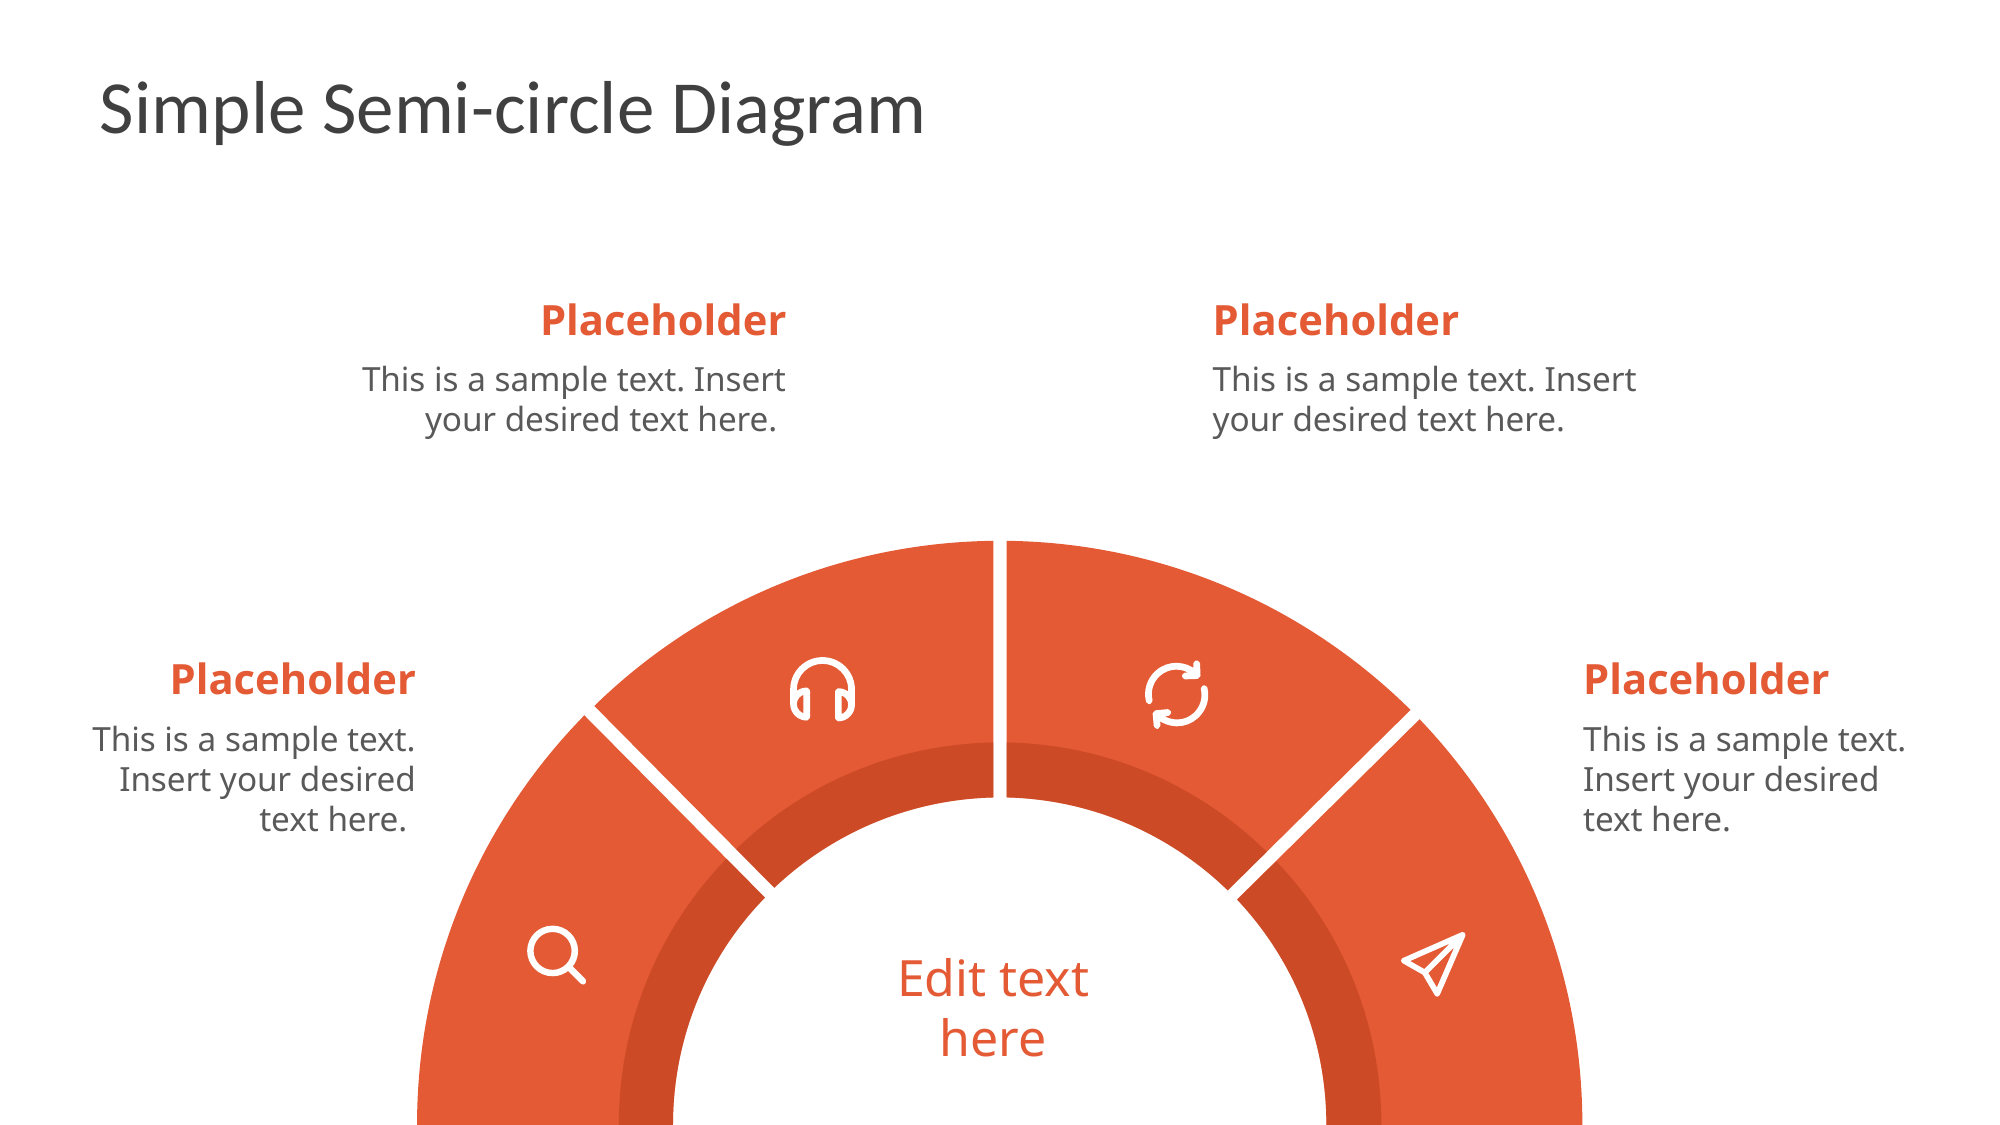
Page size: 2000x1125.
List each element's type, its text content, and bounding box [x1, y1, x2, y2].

text_box This is a sample text. Insert your desired text here. [1583, 711, 1922, 846]
text_box Placeholder [326, 285, 787, 351]
text_box [618, 858, 765, 1125]
text_box Placeholder [1583, 645, 1922, 711]
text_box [1144, 661, 1209, 728]
text_box [791, 658, 854, 720]
text_box Placeholder [78, 645, 417, 711]
title Simple Semi-circle Diagram [99, 45, 1900, 162]
text_box This is a sample text. Insert your desired text here. [78, 711, 417, 846]
text_box [1006, 540, 1411, 852]
text_box [528, 927, 585, 983]
text_box [1402, 933, 1465, 996]
text_box This is a sample text. Insert your desired text here. [1212, 351, 1674, 446]
text_box [736, 742, 994, 888]
text_box [1237, 861, 1382, 1125]
text_box [1276, 719, 1583, 1125]
text_box Edit text here [769, 938, 1217, 1074]
text_box [1006, 742, 1267, 891]
text_box This is a sample text. Insert your desired text here. [326, 351, 787, 446]
text_box [417, 715, 726, 1125]
text_box [594, 540, 994, 850]
text_box Placeholder [1212, 285, 1674, 351]
